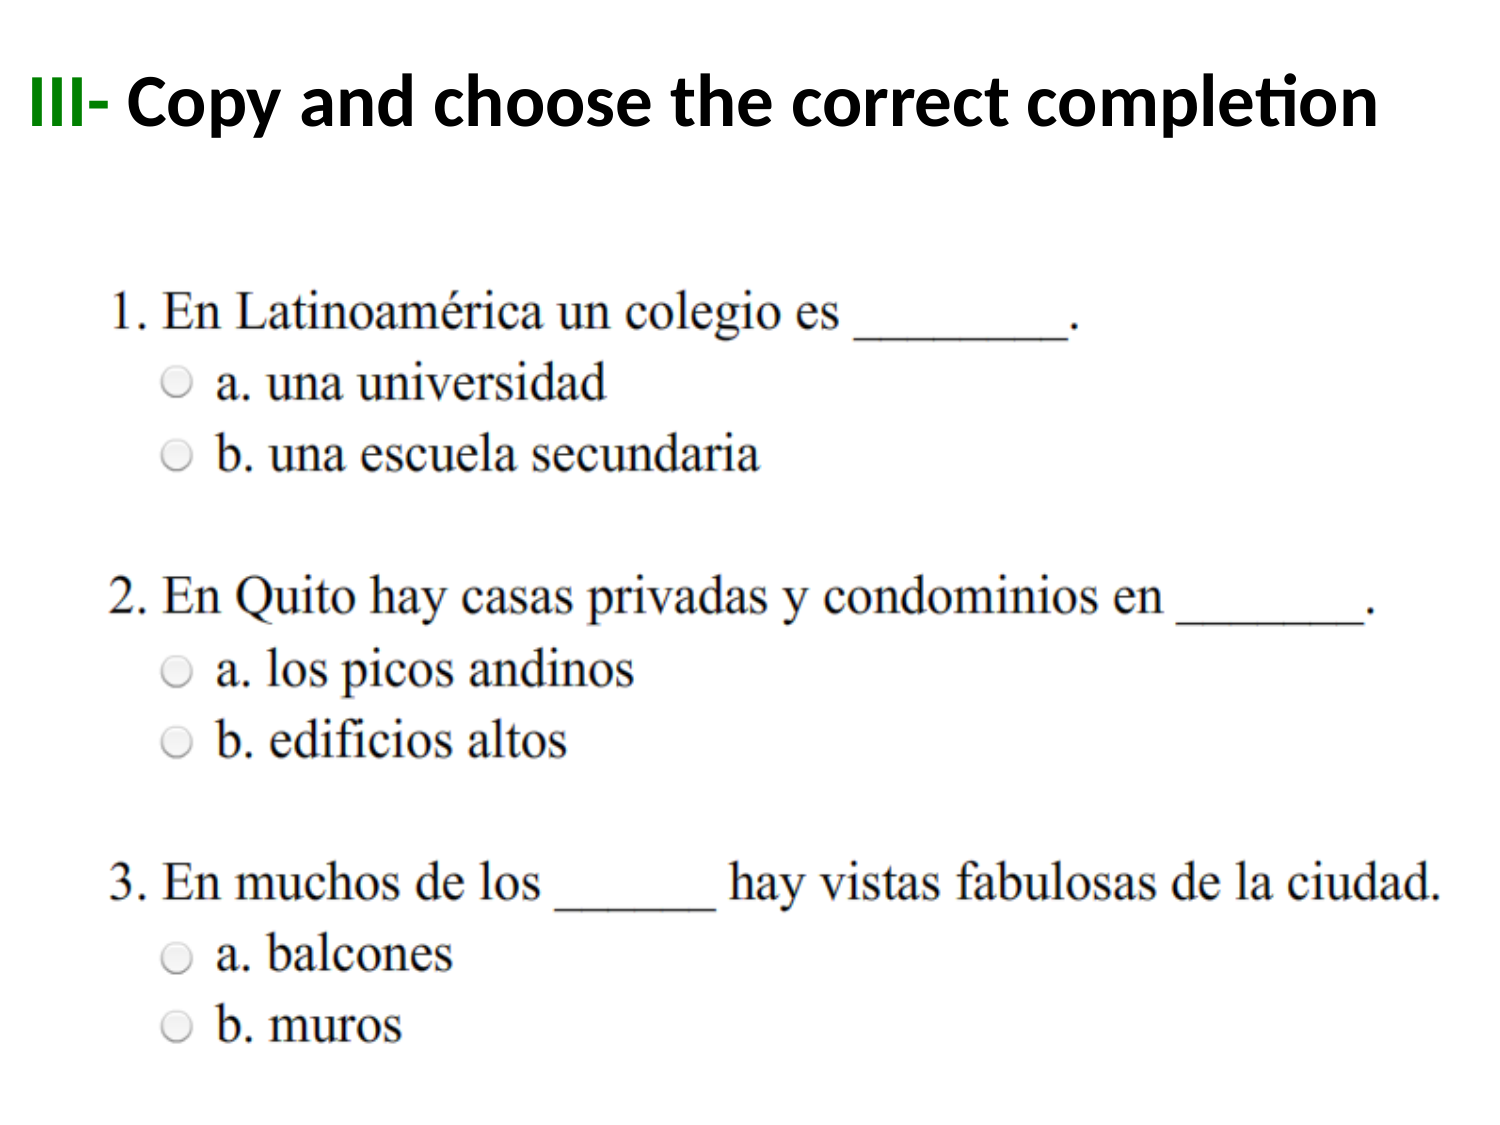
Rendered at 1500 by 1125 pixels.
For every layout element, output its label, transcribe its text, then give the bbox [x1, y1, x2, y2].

text_box III- Copy and choose the correct completion [12, 43, 1488, 149]
picture [0, 237, 1500, 1094]
